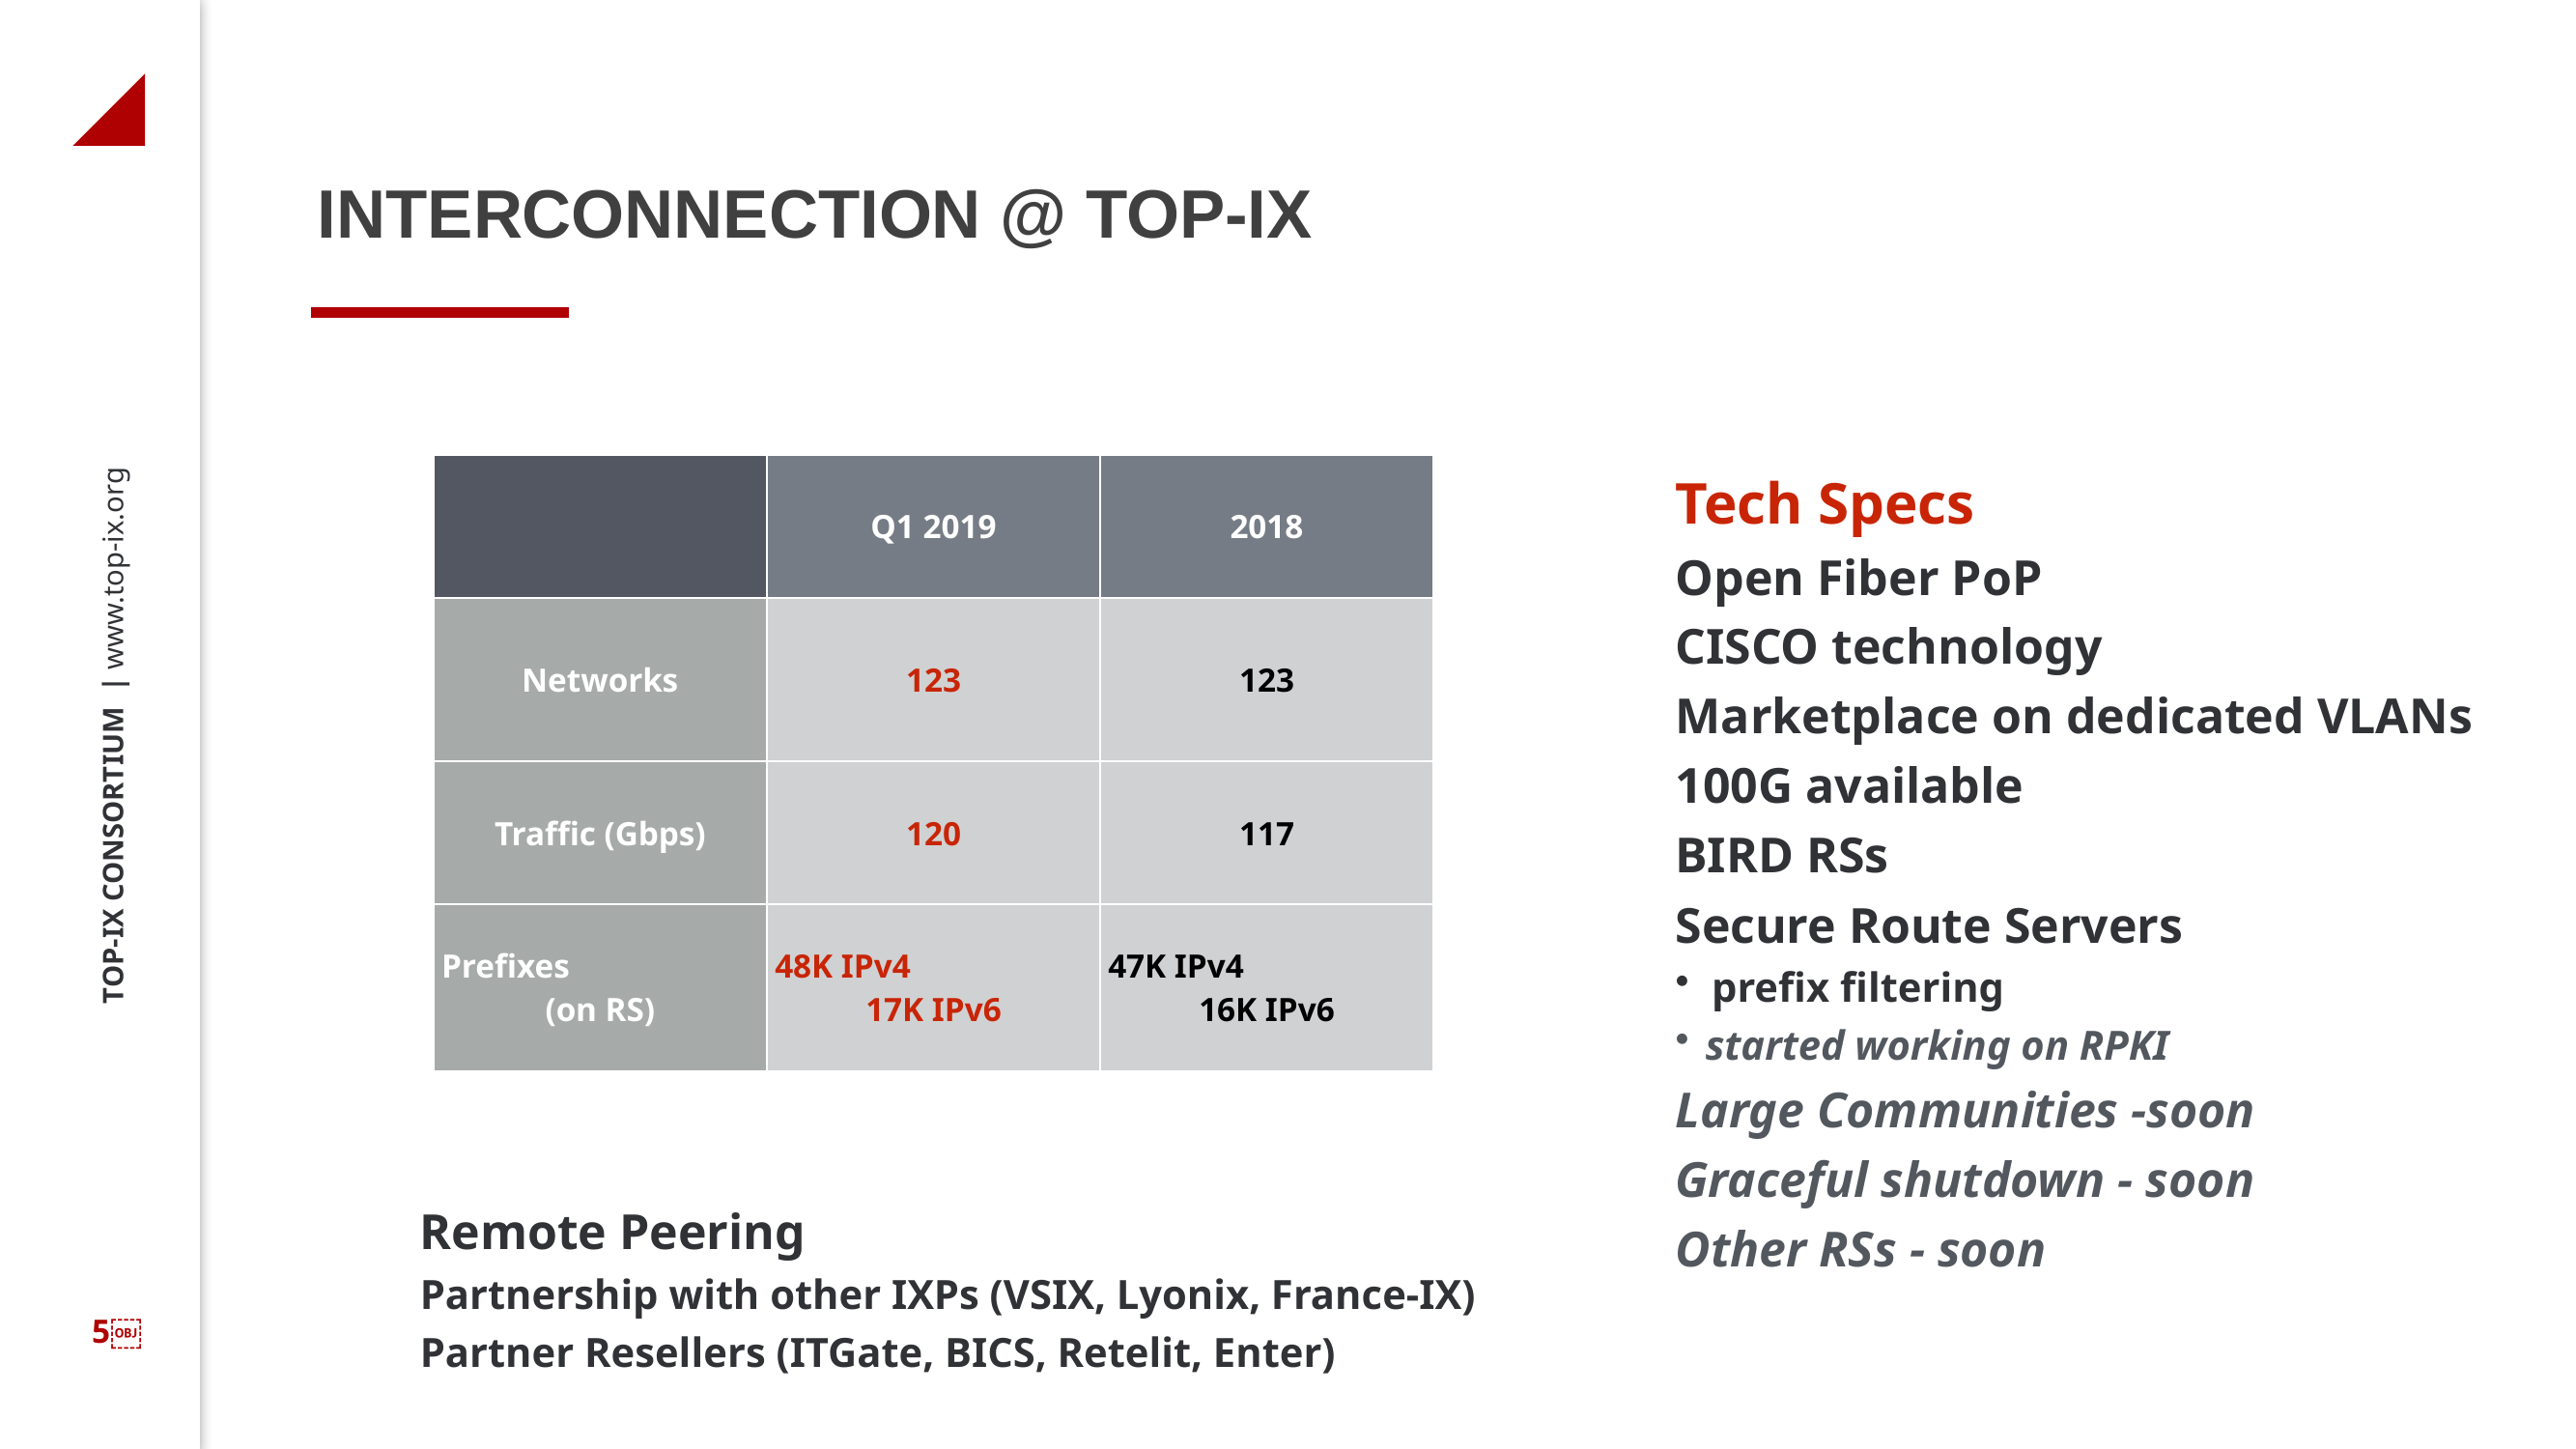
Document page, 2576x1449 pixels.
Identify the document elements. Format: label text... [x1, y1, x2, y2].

table_cell 123 [1101, 599, 1432, 760]
text_box [0, 0, 200, 1449]
text_box TOP-IX CONSORTIUM | www.top-ix.org [88, 156, 136, 1304]
text_box ￼ [12, 1304, 222, 1362]
text_box INTERCONNECTION @ TOP-IX [311, 162, 1556, 341]
table_cell 48K IPv4 17K IPv6 [768, 905, 1099, 1070]
table_cell Networks [435, 599, 766, 760]
table_cell Prefixes (on RS) [435, 905, 766, 1070]
table_cell Traffic (Gbps) [435, 762, 766, 903]
table_header 2018 [1101, 456, 1432, 597]
table_cell 117 [1101, 762, 1432, 903]
table_cell 47K IPv4 16K IPv6 [1101, 905, 1432, 1070]
table_header Q1 2019 [768, 456, 1099, 597]
table_cell 123 [768, 599, 1099, 760]
text_box Tech Specs Open Fiber PoP CISCO technology Marketplace on dedicated VLANs 100G available BIRD RSs Secure Route Servers prefix filtering started working on RPKI Large Communities -soon Graceful shutdown - soon Other RSs - soon [1667, 445, 2489, 1286]
text_box Remote Peering Partnership with other IXPs (VSIX, Lyonix, France-IX) Partner Resellers (ITGate, BICS, Retelit, Enter) [411, 1181, 1529, 1383]
table_header [435, 456, 766, 597]
text_box [72, 73, 146, 146]
table_cell 120 [768, 762, 1099, 903]
